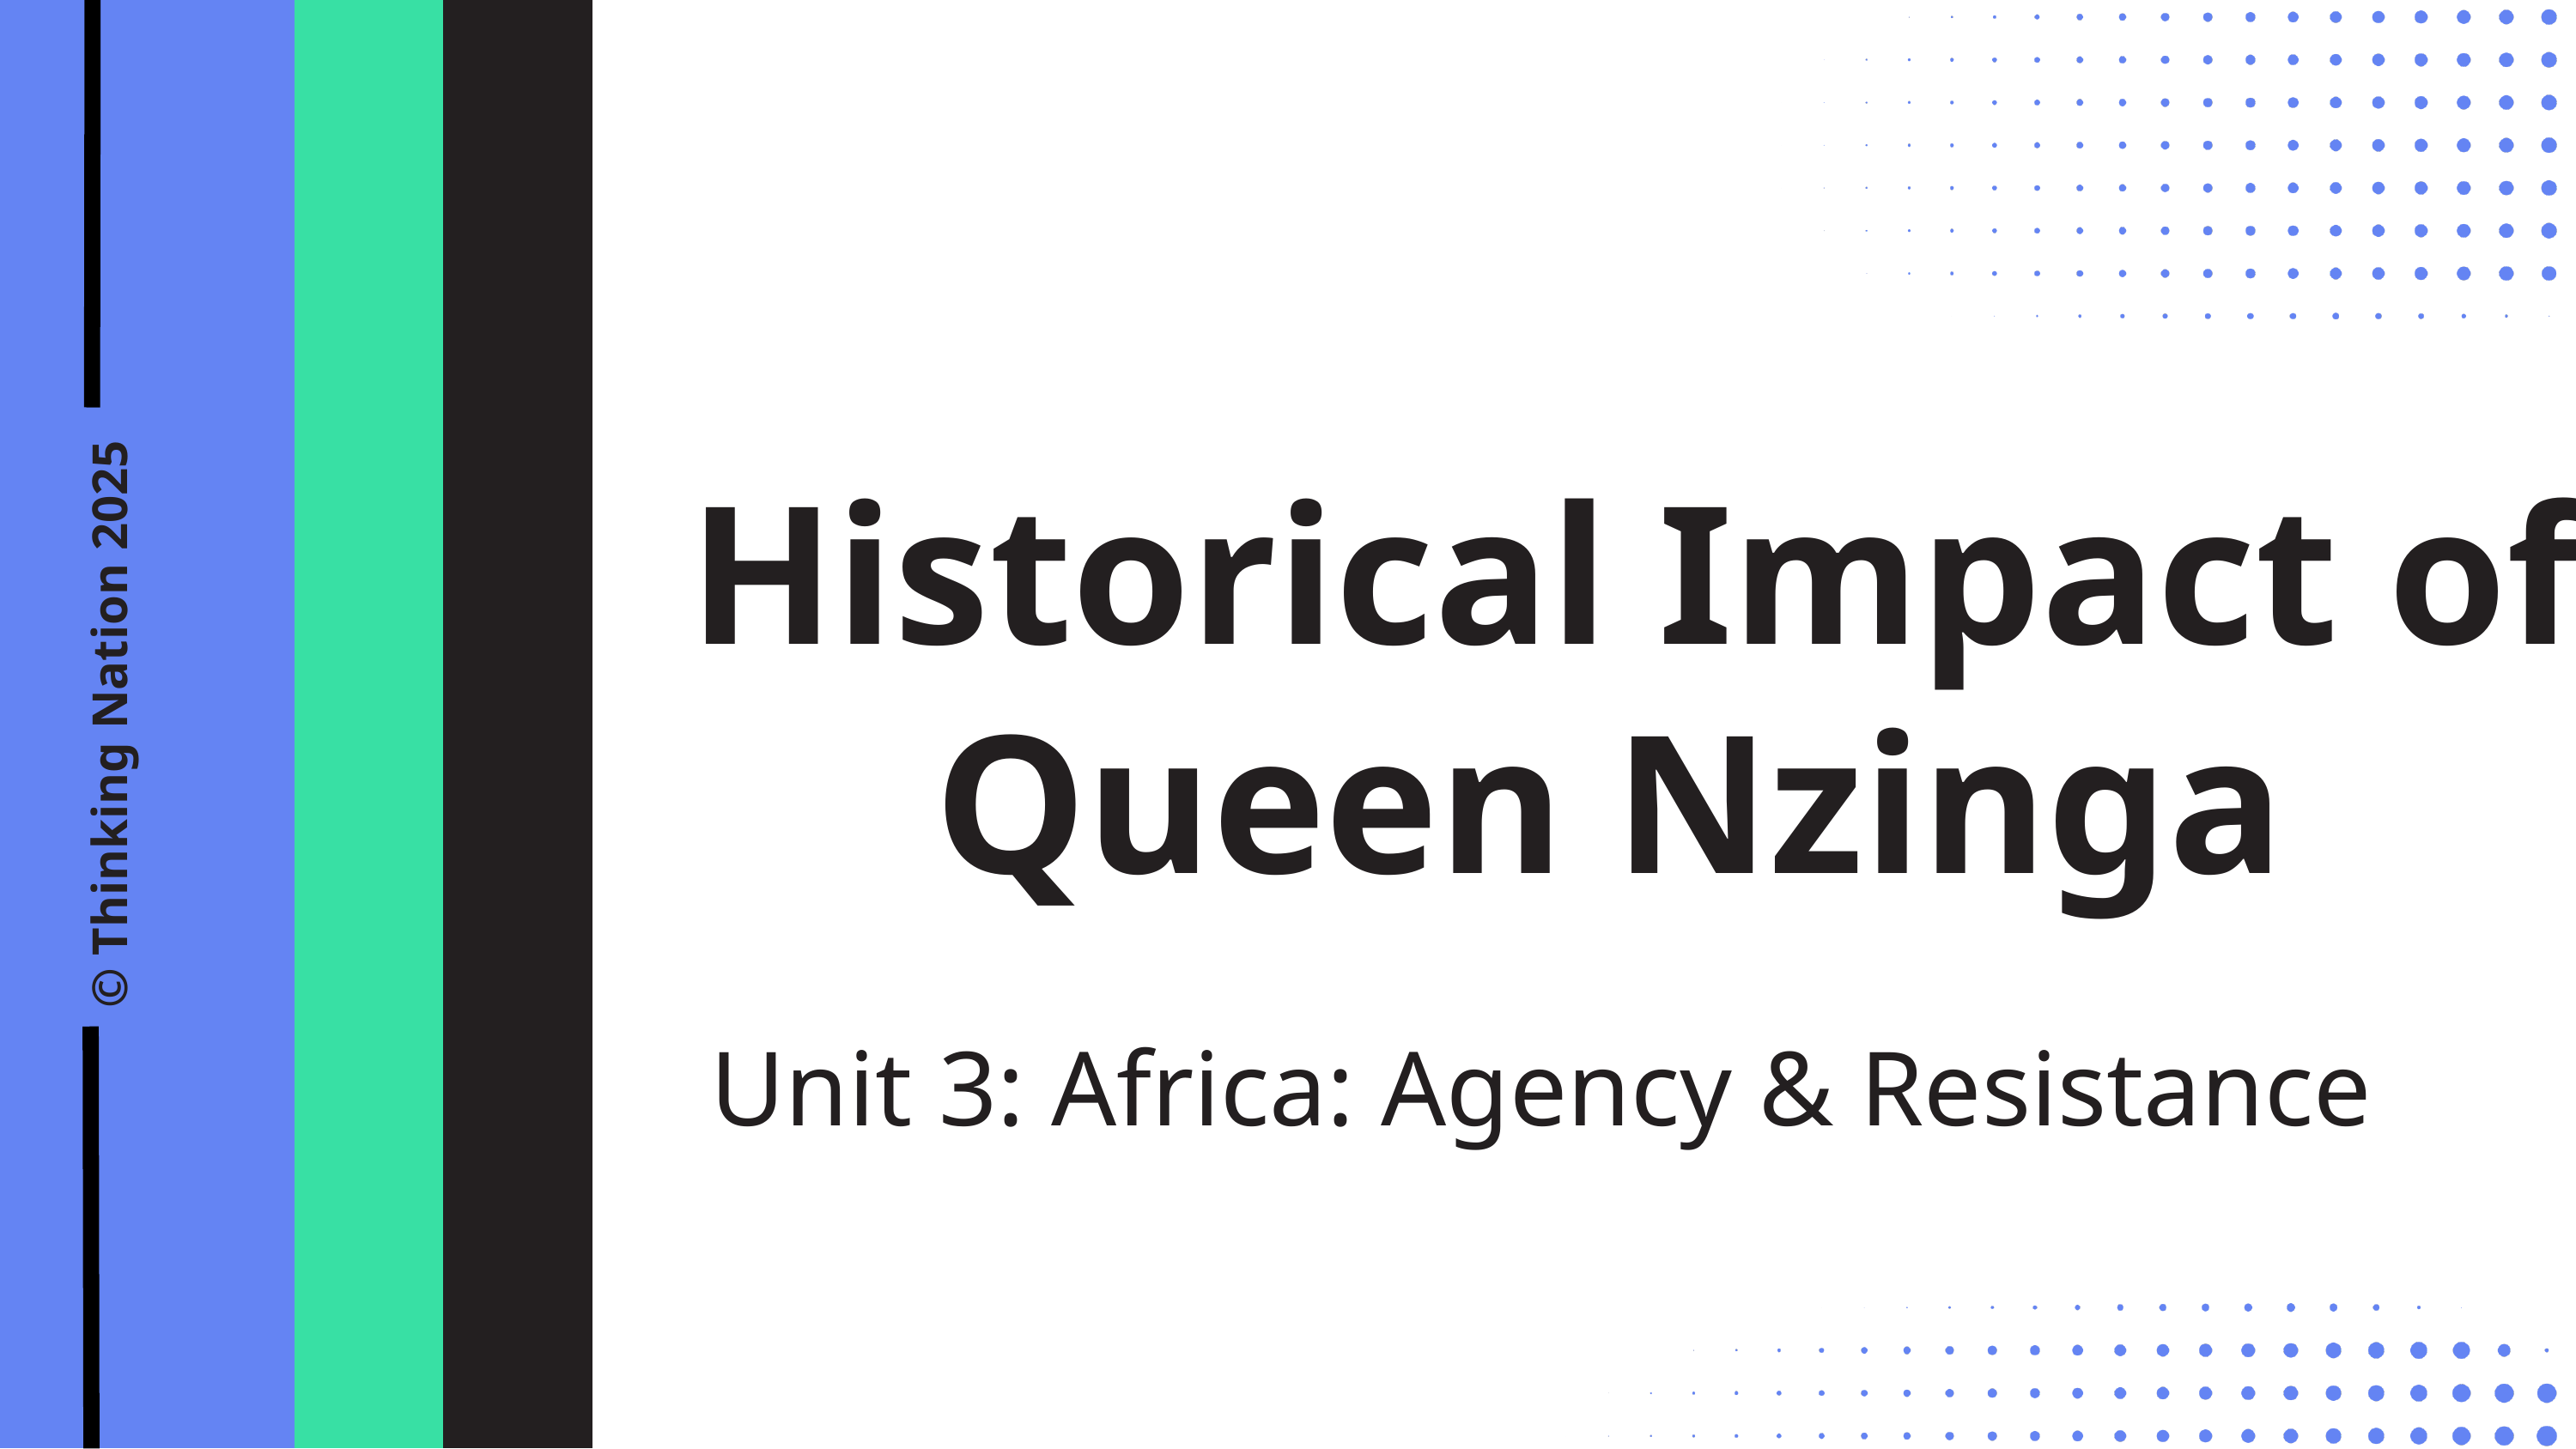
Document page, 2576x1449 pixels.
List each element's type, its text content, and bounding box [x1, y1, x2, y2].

text_box Unit 3: Africa: Agency & Resistance [653, 973, 2432, 1147]
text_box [0, 0, 593, 1449]
text_box Historical Impact of Queen Nzinga [644, 468, 2576, 920]
text_box [1565, 1303, 2576, 1449]
text_box [1781, 0, 2576, 319]
